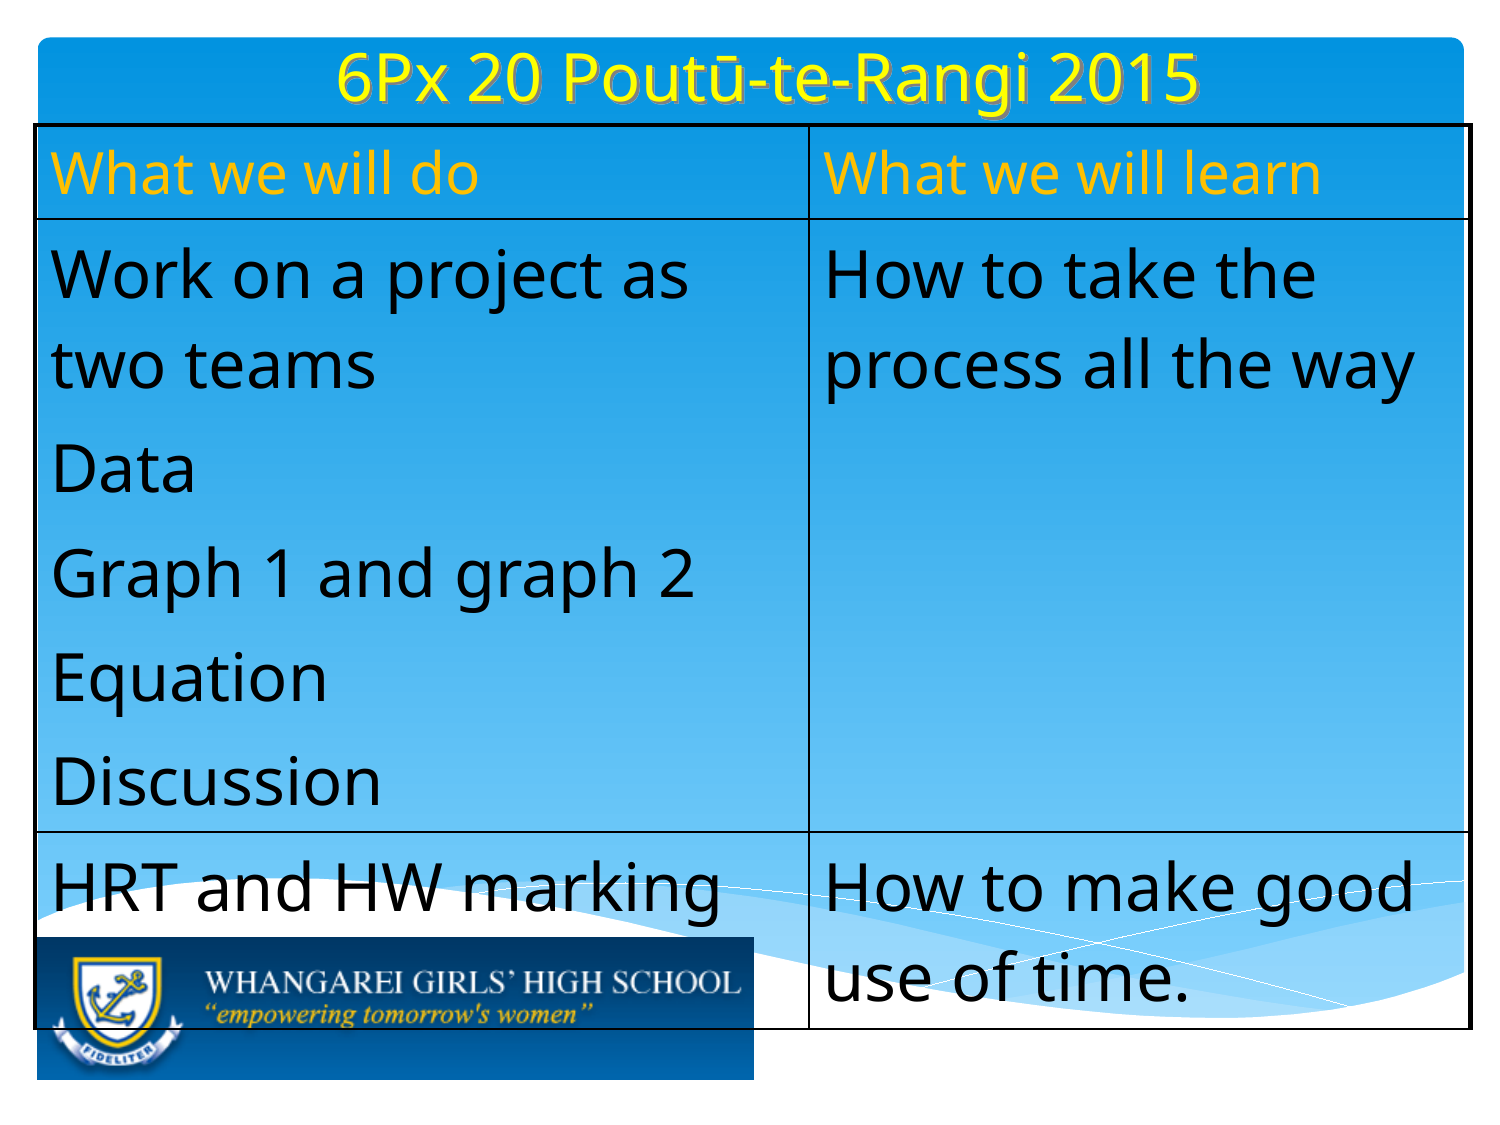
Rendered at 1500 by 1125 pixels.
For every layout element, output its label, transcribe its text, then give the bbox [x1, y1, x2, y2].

text_box 6Px 20 Poutū-te-Rangi 2015 [162, 24, 1375, 123]
table_cell How to make good use of time. [810, 833, 1468, 1028]
table_header What we will do [37, 127, 808, 218]
table_cell How to take the process all the way [810, 220, 1468, 831]
picture [37, 937, 754, 1080]
table_header What we will learn [810, 127, 1468, 218]
table_cell HRT and HW marking [37, 833, 808, 1028]
table_cell Work on a project as two teams Data Graph 1 and graph 2 Equation Discussion [37, 220, 808, 831]
